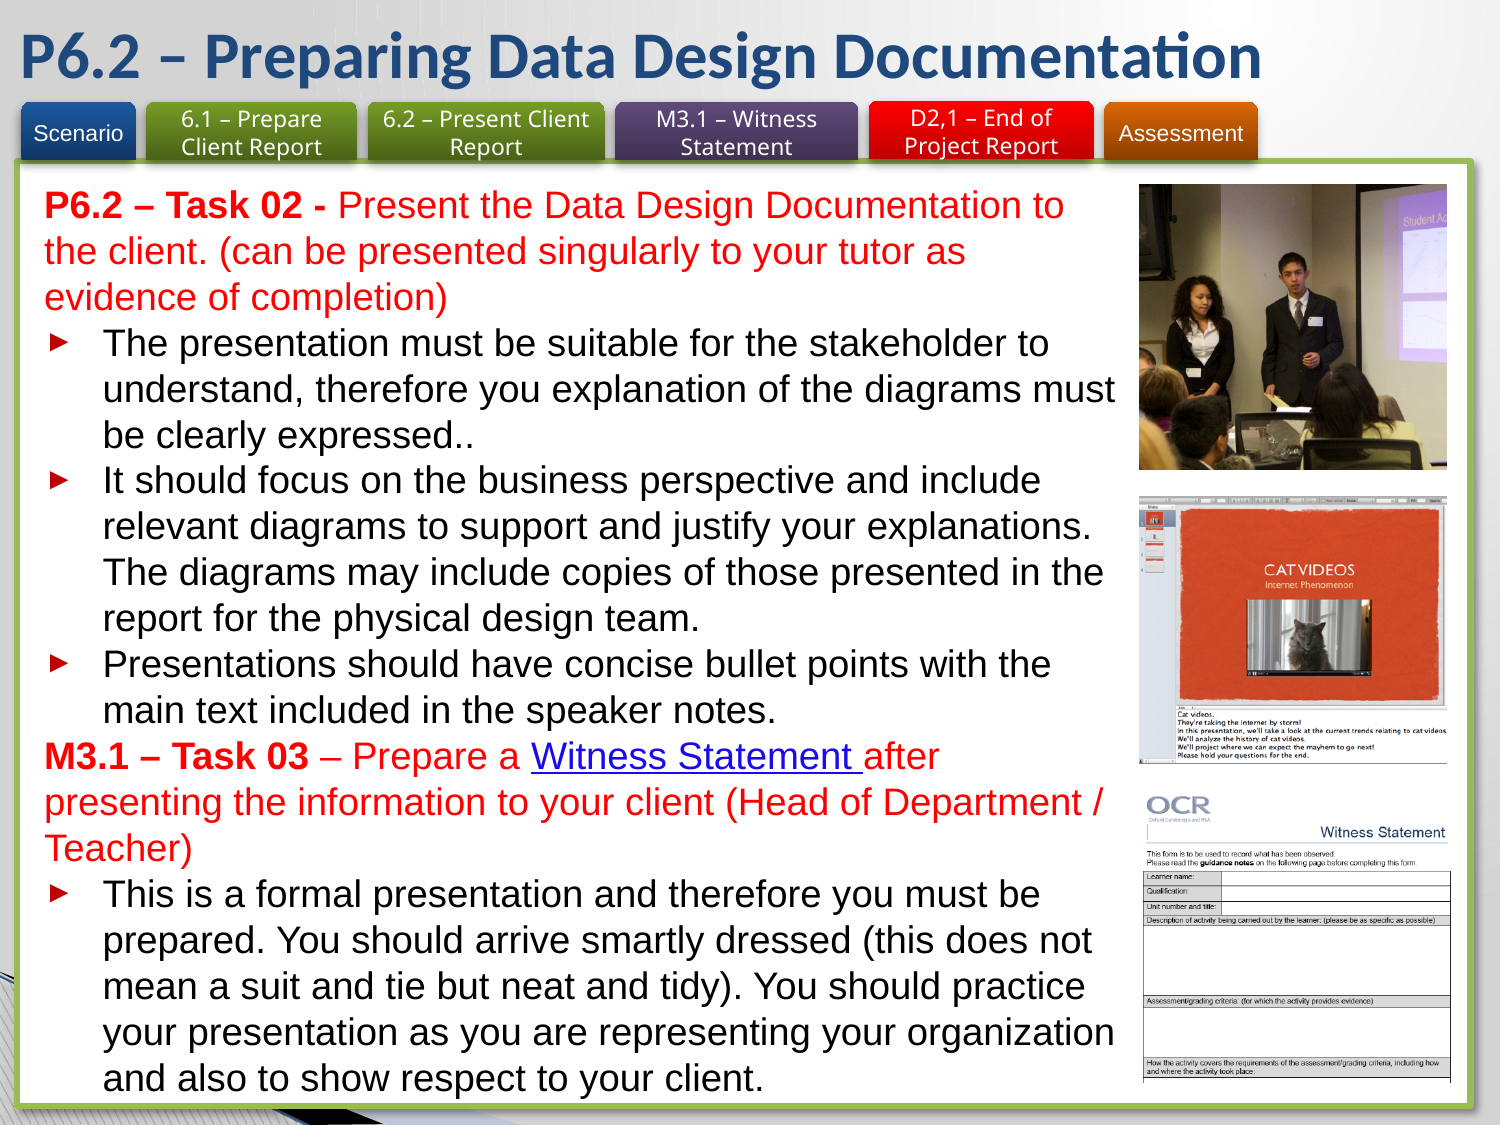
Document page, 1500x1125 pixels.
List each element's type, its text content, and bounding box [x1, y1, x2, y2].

picture [1139, 787, 1456, 1083]
text_box P6.2 – Task 02 - Present the Data Design Documentation to the client. (can be presented singularly to your tutor as evidence of completion) The presentation must be suitable for the stakeholder to understand, therefore you explanation of the diagrams must be clearly expressed.. It should focus on the business perspective and include relevant diagrams to support and justify your explanations. The diagrams may include copies of those presented in the report for the physical design team. Presentations should have concise bullet points with the main text included in the speaker notes. M3.1 – Task 03 – Prepare a Witness Statement after presenting the information to your client (Head of Department / Teacher) This is a formal presentation and therefore you must be prepared. You should arrive smartly dressed (this does not mean a suit and tie but neat and tidy). You should practice your presentation as you are representing your organization and also to show respect to your client. [29, 172, 1140, 1107]
picture [1139, 184, 1448, 470]
picture [1139, 495, 1448, 764]
picture [281, 1114, 303, 1125]
title P6.2 – Preparing Data Design Documentation [5, 7, 1282, 98]
